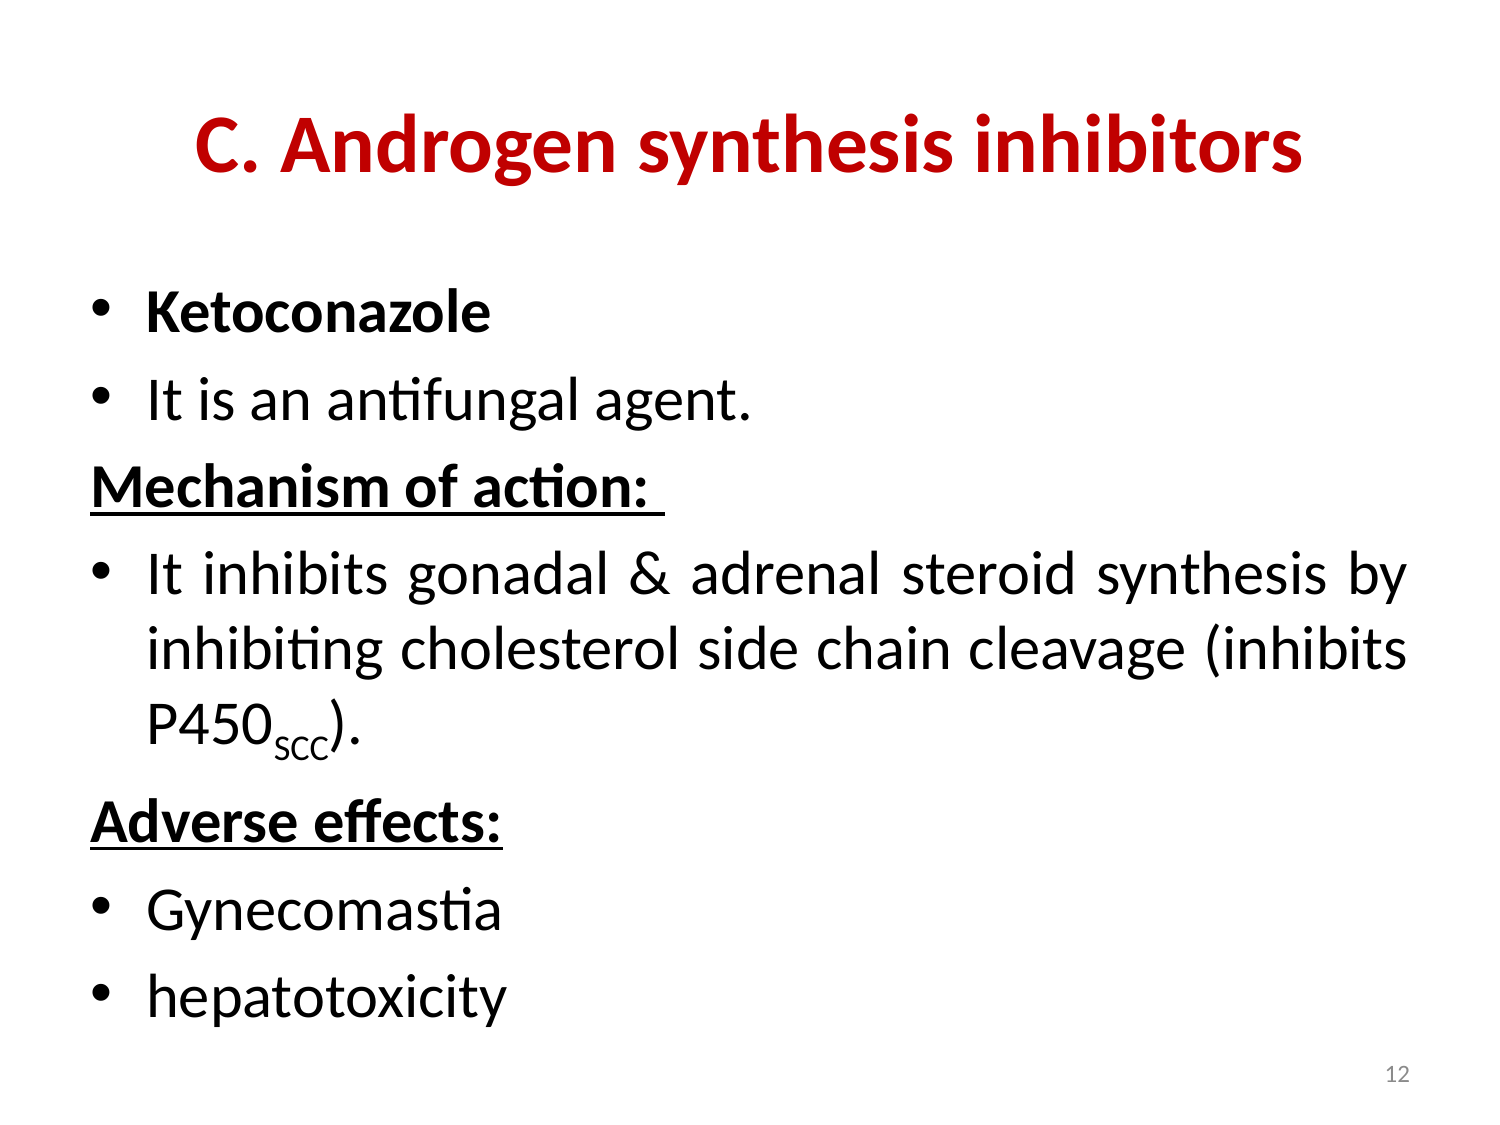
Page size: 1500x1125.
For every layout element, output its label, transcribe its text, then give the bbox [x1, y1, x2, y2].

list Ketoconazole It is an antifungal agent. Mechanism of action: It inhibits gonadal & adrenal steroid synthesis by inhibiting cholesterol side chain cleavage (inhibits P450SCC). Adverse effects: Gynecomastia hepatotoxicity [75, 262, 1425, 1005]
slide_number 12 [1074, 1042, 1425, 1103]
title C. Androgen synthesis inhibitors [75, 45, 1425, 233]
